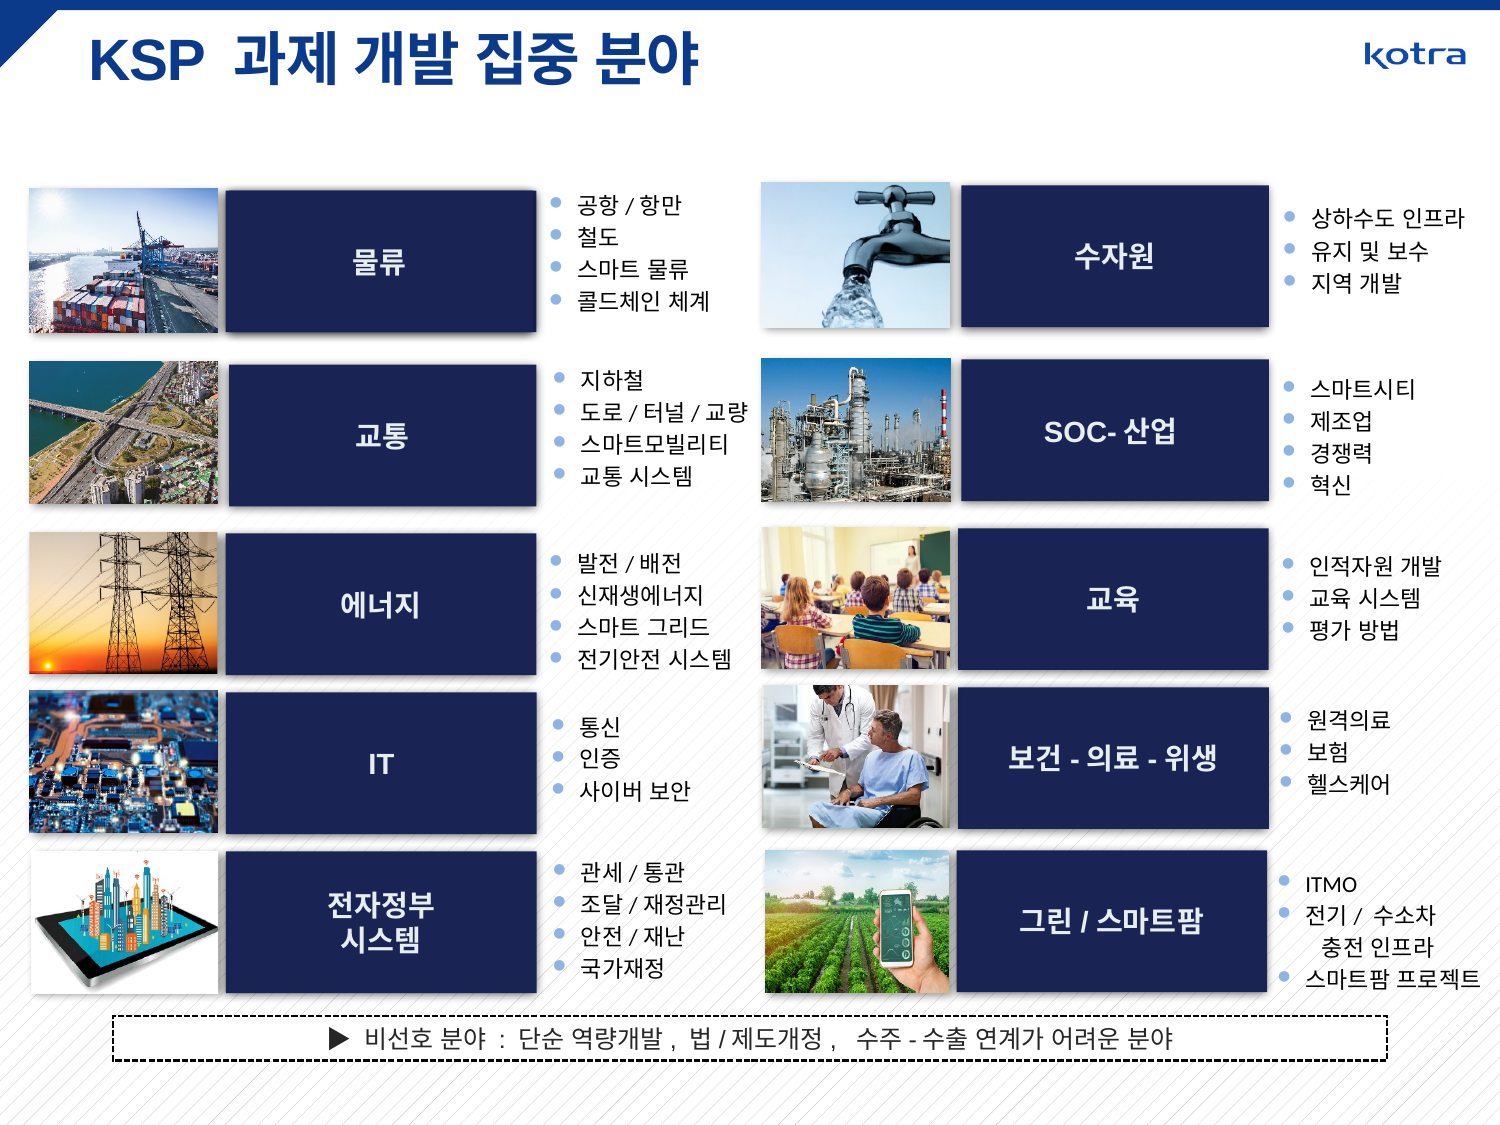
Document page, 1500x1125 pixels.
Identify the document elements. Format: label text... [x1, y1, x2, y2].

text_box 지하철 도로/터널/교량 스마트모빌리티 교통 시스템 [508, 358, 761, 498]
text_box 통신 인증 사이버 보안 [507, 705, 761, 812]
picture [1364, 38, 1466, 73]
text_box ▶ 비선호 분야 : 단순 역량개발, 법/제도개정, 수주-수출 연계가 어려운 분야 [112, 1015, 1388, 1062]
picture [29, 690, 218, 833]
text_box ITMO 전기/ 수소차 충전 인프라 스마트팜 프로젝트 [1233, 862, 1500, 1033]
text_box KSP 과제 개발 집중 분야 [57, 15, 1329, 100]
text_box IT [225, 692, 537, 835]
text_box 공항/항만 철도 스마트 물류 콜드체인 체계 [504, 184, 761, 323]
picture [764, 850, 949, 993]
picture [761, 527, 950, 669]
text_box 교통 [229, 364, 537, 507]
text_box 그린/스마트팜 [956, 850, 1268, 993]
text_box 교육 [958, 528, 1269, 670]
picture [31, 851, 219, 994]
picture [29, 188, 218, 333]
picture [761, 182, 950, 328]
picture [29, 532, 218, 674]
text_box 상하수도 인프라 유지 및 보수 지역 개발 [1238, 197, 1500, 304]
text_box 인적자원 개발 교육 시스템 평가 방법 [1237, 544, 1500, 652]
text_box 보건-의료-위생 [959, 687, 1269, 829]
text_box 전자정부 시스템 [225, 851, 537, 994]
text_box 스마트시티 제조업 경쟁력 혁신 [1237, 368, 1500, 507]
picture [761, 358, 951, 502]
text_box SOC-산업 [961, 359, 1269, 502]
text_box 발전/배전 신재생에너지 스마트 그리드 전기안전 시스템 [541, 542, 762, 681]
text_box 관세/통관 조달/재정관리 안전/재난 국가재정 [508, 850, 764, 990]
text_box 물류 [225, 190, 534, 333]
text_box 원격의료 보험 헬스케어 [1234, 699, 1500, 806]
picture [761, 685, 950, 828]
text_box 수자원 [961, 185, 1269, 328]
picture [29, 361, 218, 504]
text_box 에너지 [225, 533, 537, 676]
